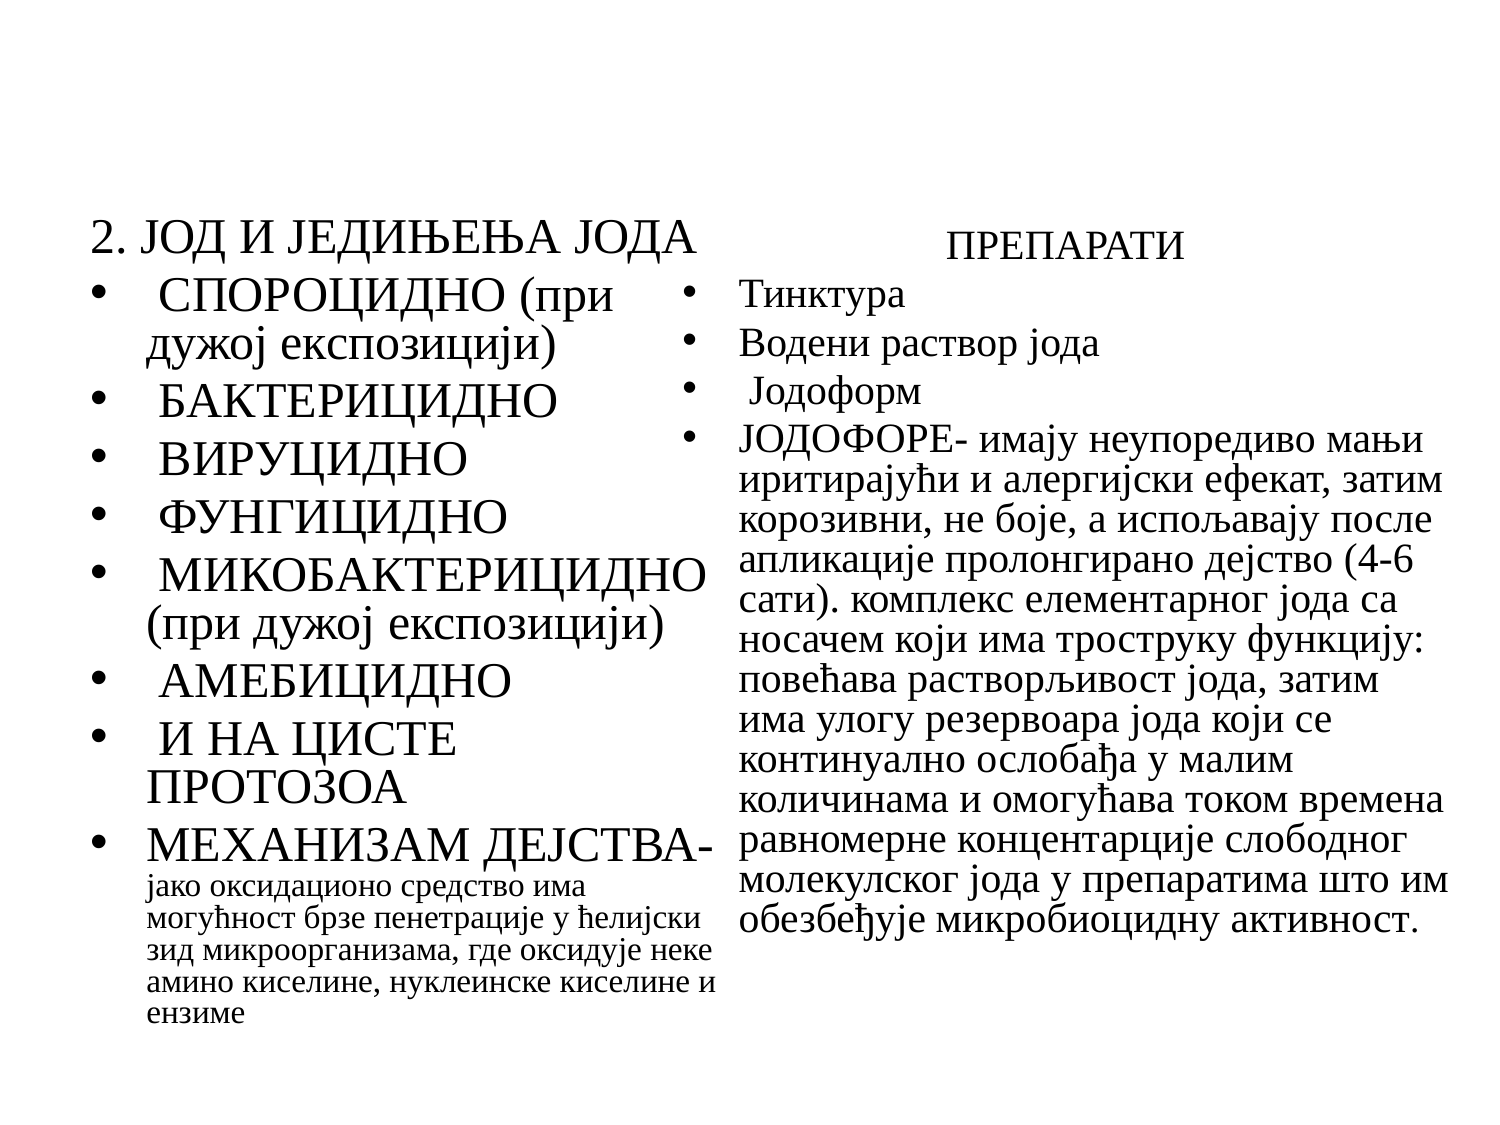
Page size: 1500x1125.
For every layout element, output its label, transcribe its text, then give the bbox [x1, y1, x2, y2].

list 2. ЈОД И ЈЕДИЊЕЊА ЈОДА СПОРОЦИДНО (при дужој експозицији) БАКТЕРИЦИДНО ВИРУЦИДНО ФУНГИЦИДНО МИКОБАКТЕРИЦИДНО (при дужој експозицији) АМЕБИЦИДНО И НА ЦИСТЕ ПРОТОЗОА МЕХАНИЗАМ ДЕЈСТВА- јако оксидационо средство има могућност брзе пенетрације у ћелијски зид микроорганизама, где оксидује неке амино киселине, нуклеинске киселине и ензиме [75, 208, 738, 1118]
list ПРЕПАРАТИ Тинктура Водени раствор јода Јодоформ ЈОДОФОРЕ- имају неупоредиво мањи иритирајући и алергијски ефекат, затим корозивни, не боје, а испољавају после апликације пролонгирано дејство (4-6 сати). комплекс елементарног јода са носачем који има троструку функцију: повећава растворљивост јода, затим има улогу резервоара јода који се континуално ослобађа у малим количинама и омогућава током времена равномерне концентарције слободног молекулског јода у препаратима што им обезбеђује микробиоцидну активност. [667, 220, 1465, 1125]
